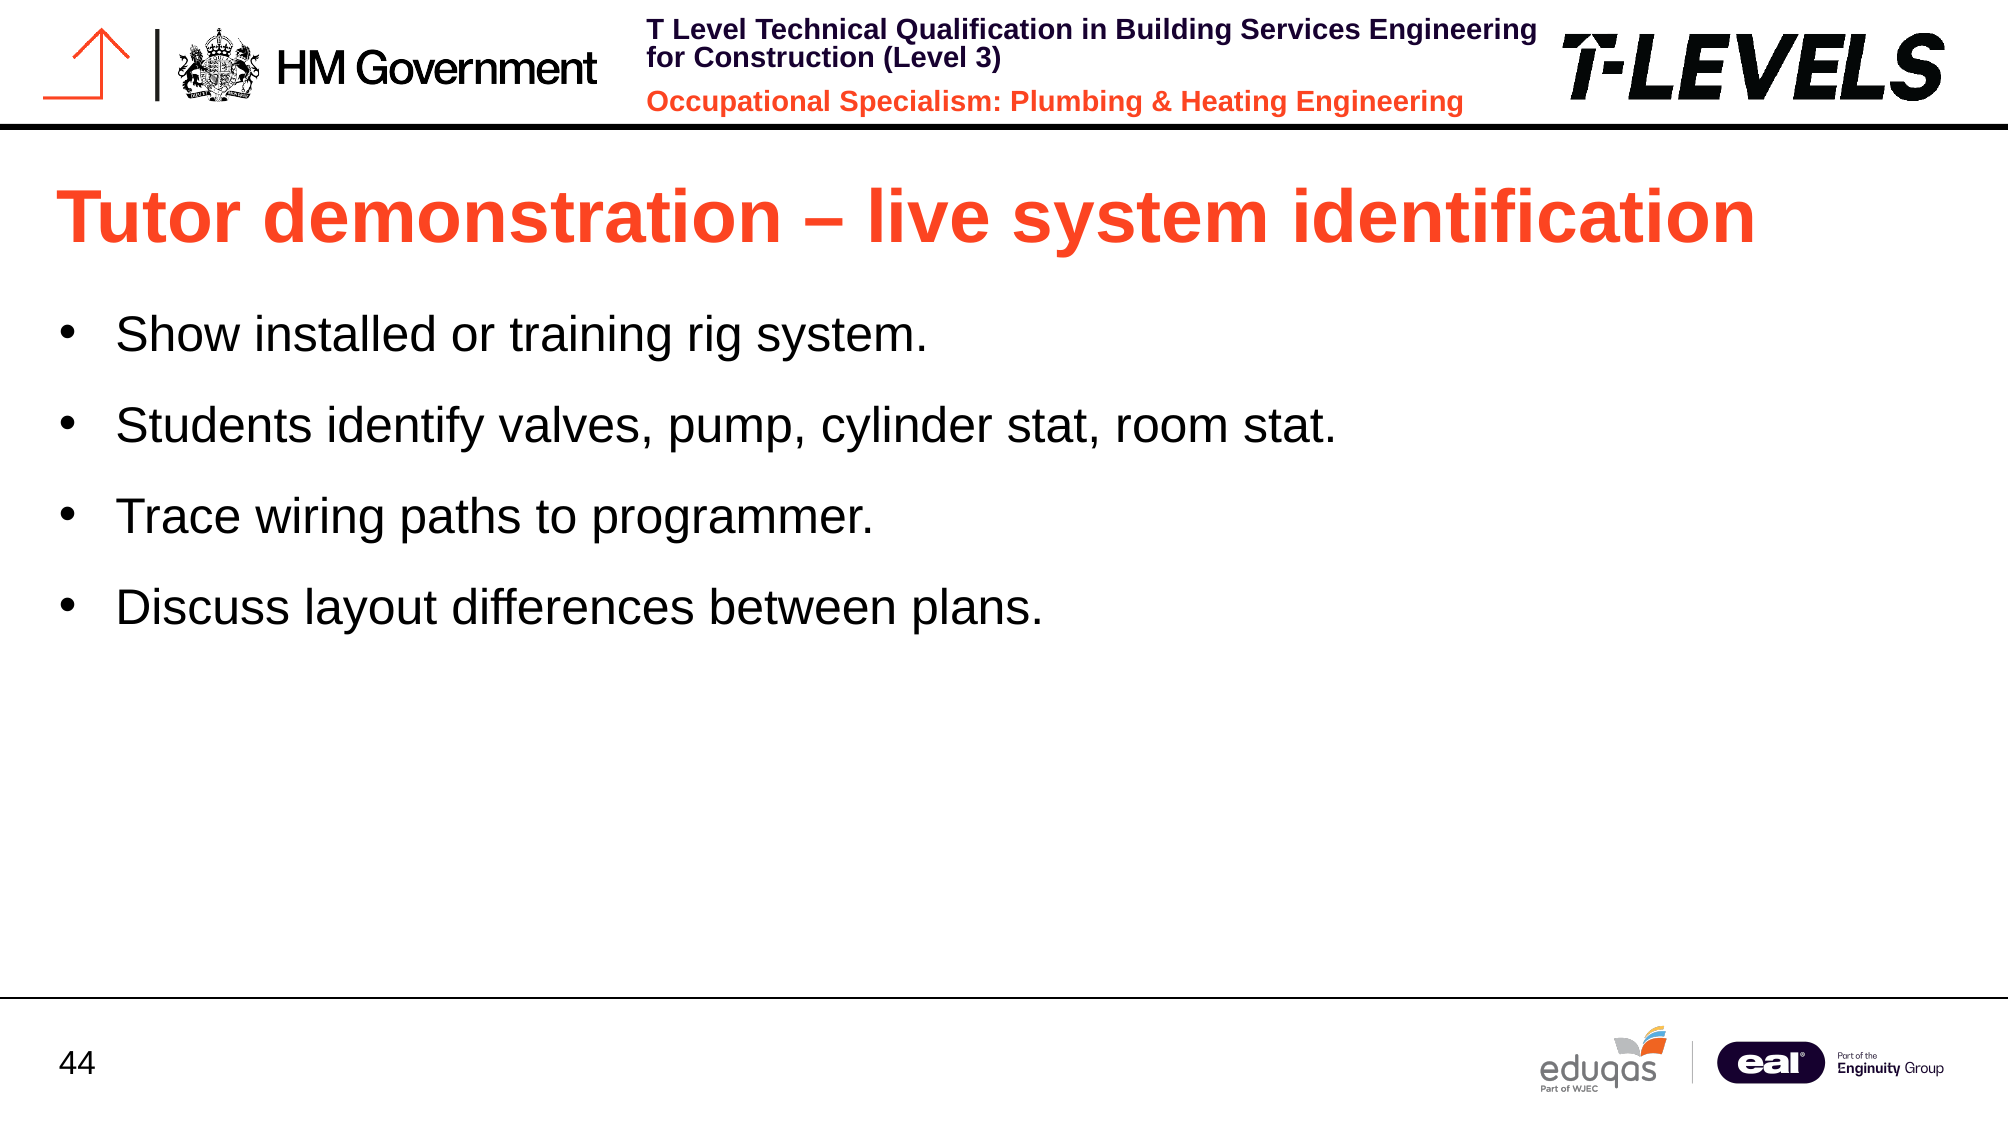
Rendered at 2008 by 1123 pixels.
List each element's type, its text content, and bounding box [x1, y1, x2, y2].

picture [155, 28, 597, 102]
list Show installed or training rig system. Students identify valves, pump, cylinder stat, room stat. Trace wiring paths to programmer. Discuss layout differences between plans. [59, 295, 1949, 975]
picture [1535, 1021, 1949, 1097]
title Tutor demonstration – live system identification [41, 111, 1949, 314]
picture [1543, 25, 1964, 108]
picture [38, 27, 136, 100]
